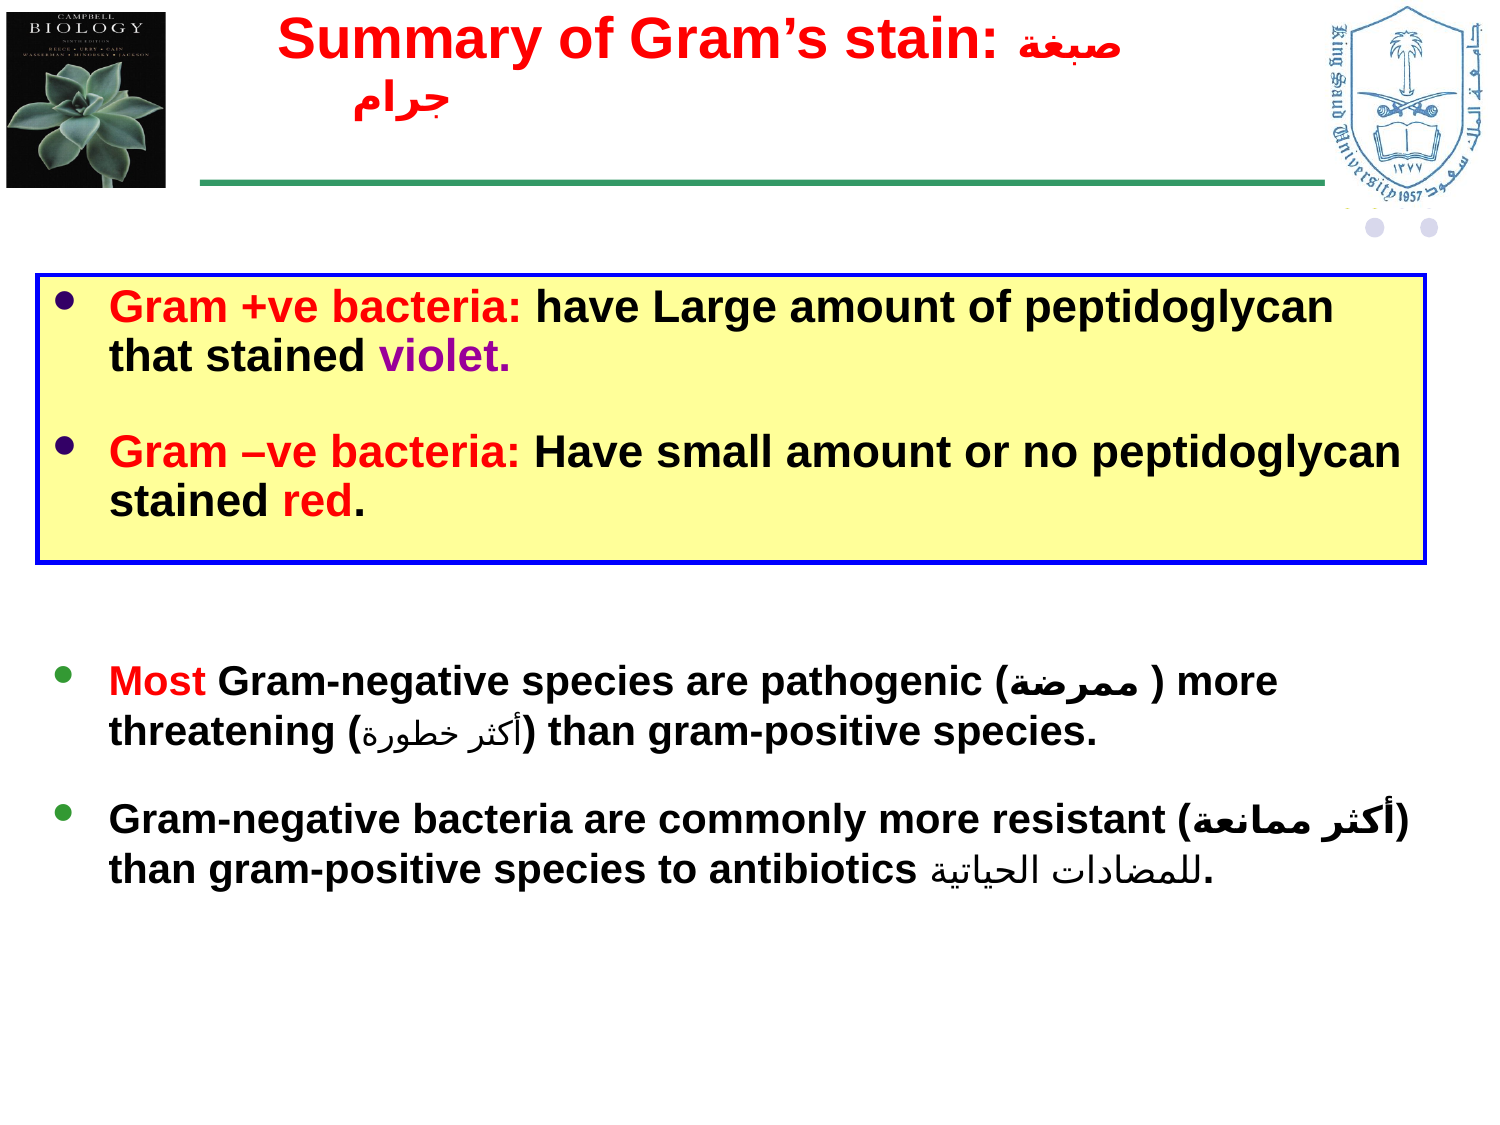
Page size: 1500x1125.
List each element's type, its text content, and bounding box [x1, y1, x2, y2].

list Gram +ve bacteria: have Large amount of peptidoglycan that stained violet. Gram –ve bacteria: Have small amount or no peptidoglycan stained red. [37, 275, 1425, 563]
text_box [5, 0, 1488, 209]
text_box Most Gram-negative species are pathogenic (ممرضة ) more threatening (أكثر خطورة) than gram-positive species. Gram-negative bacteria are commonly more resistant (أكثر ممانعة) than gram-positive species to antibiotics للمضادات الحياتية. [37, 646, 1425, 934]
